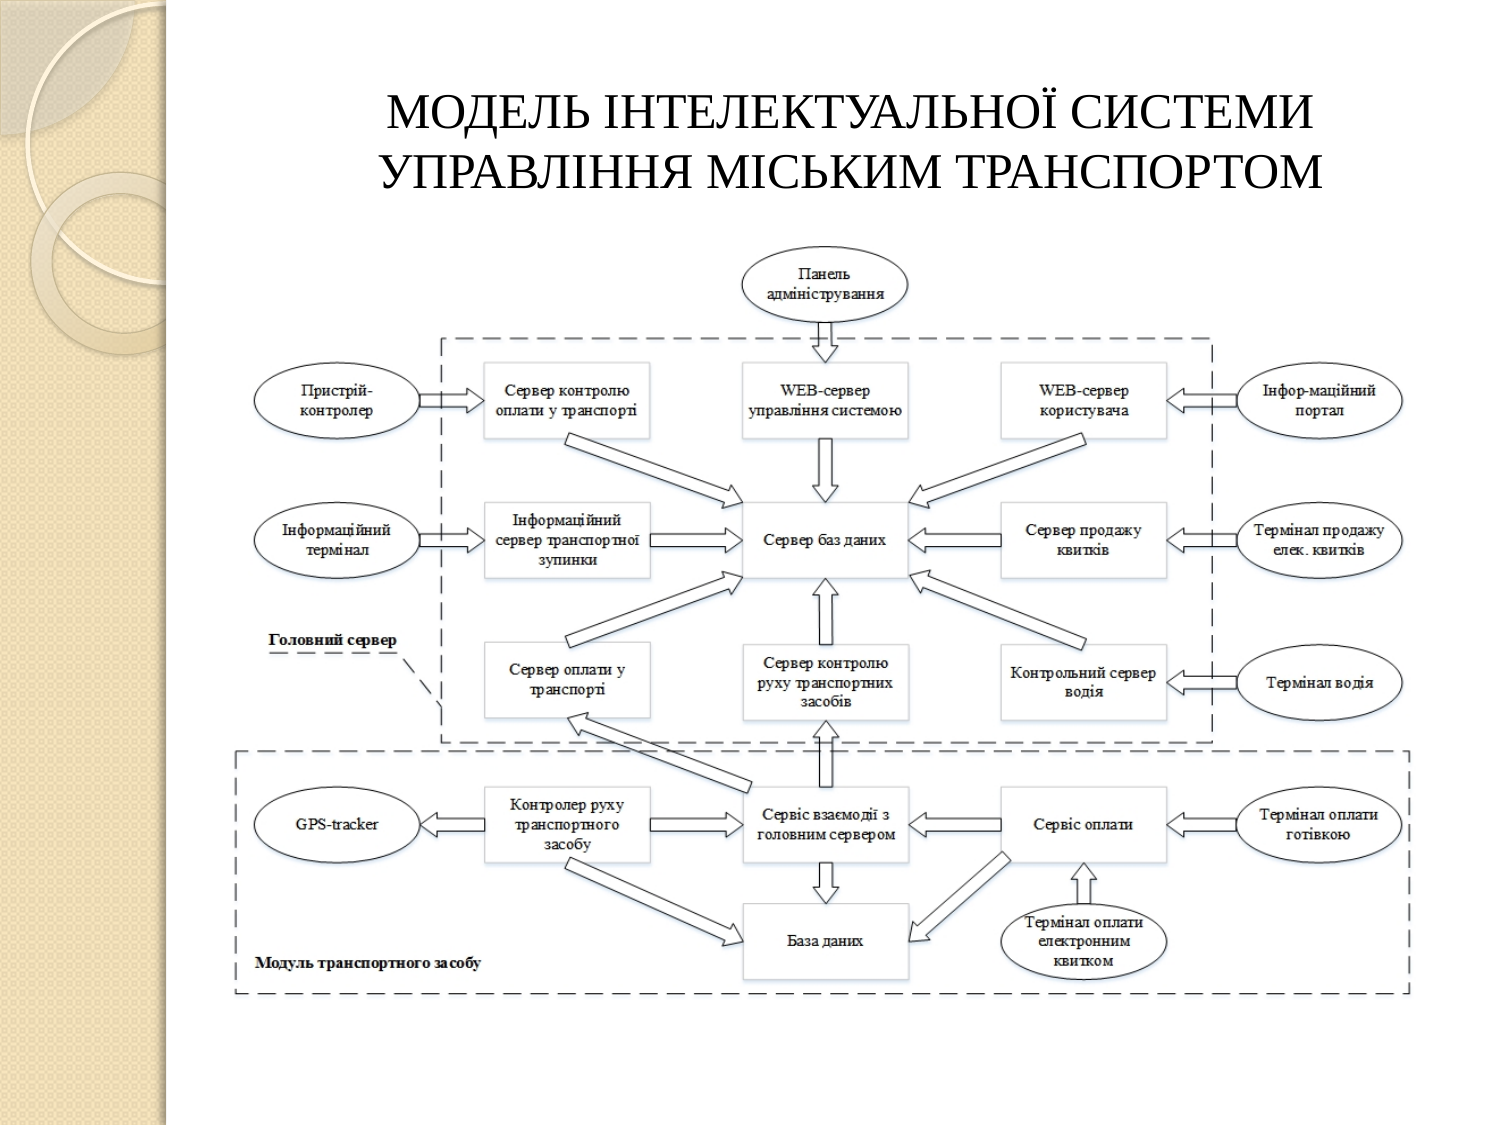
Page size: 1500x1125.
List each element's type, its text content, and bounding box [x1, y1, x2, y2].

picture [229, 244, 1416, 1002]
title МОДЕЛЬ ІНТЕЛЕКТУАЛЬНОЇ СИСТЕМИ УПРАВЛІННЯ МІСЬКИМ ТРАНСПОРТОМ [235, 45, 1466, 233]
